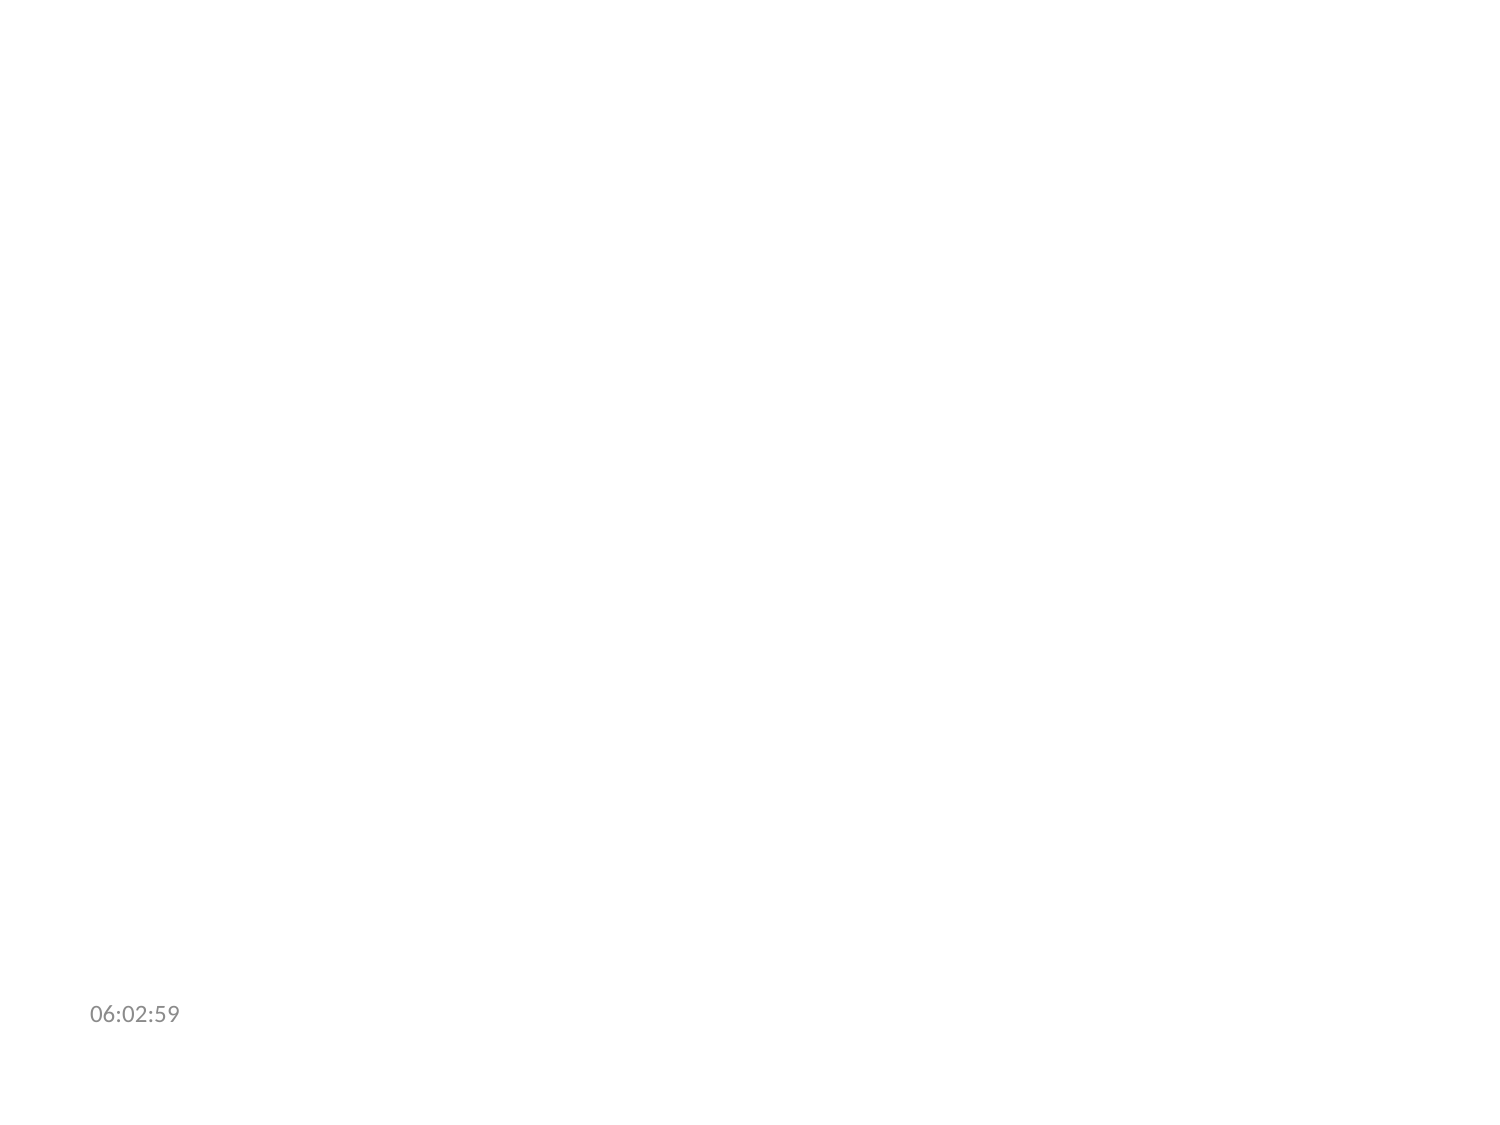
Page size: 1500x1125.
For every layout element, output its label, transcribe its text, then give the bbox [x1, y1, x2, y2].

text_box 15:35:09 [75, 982, 425, 1043]
